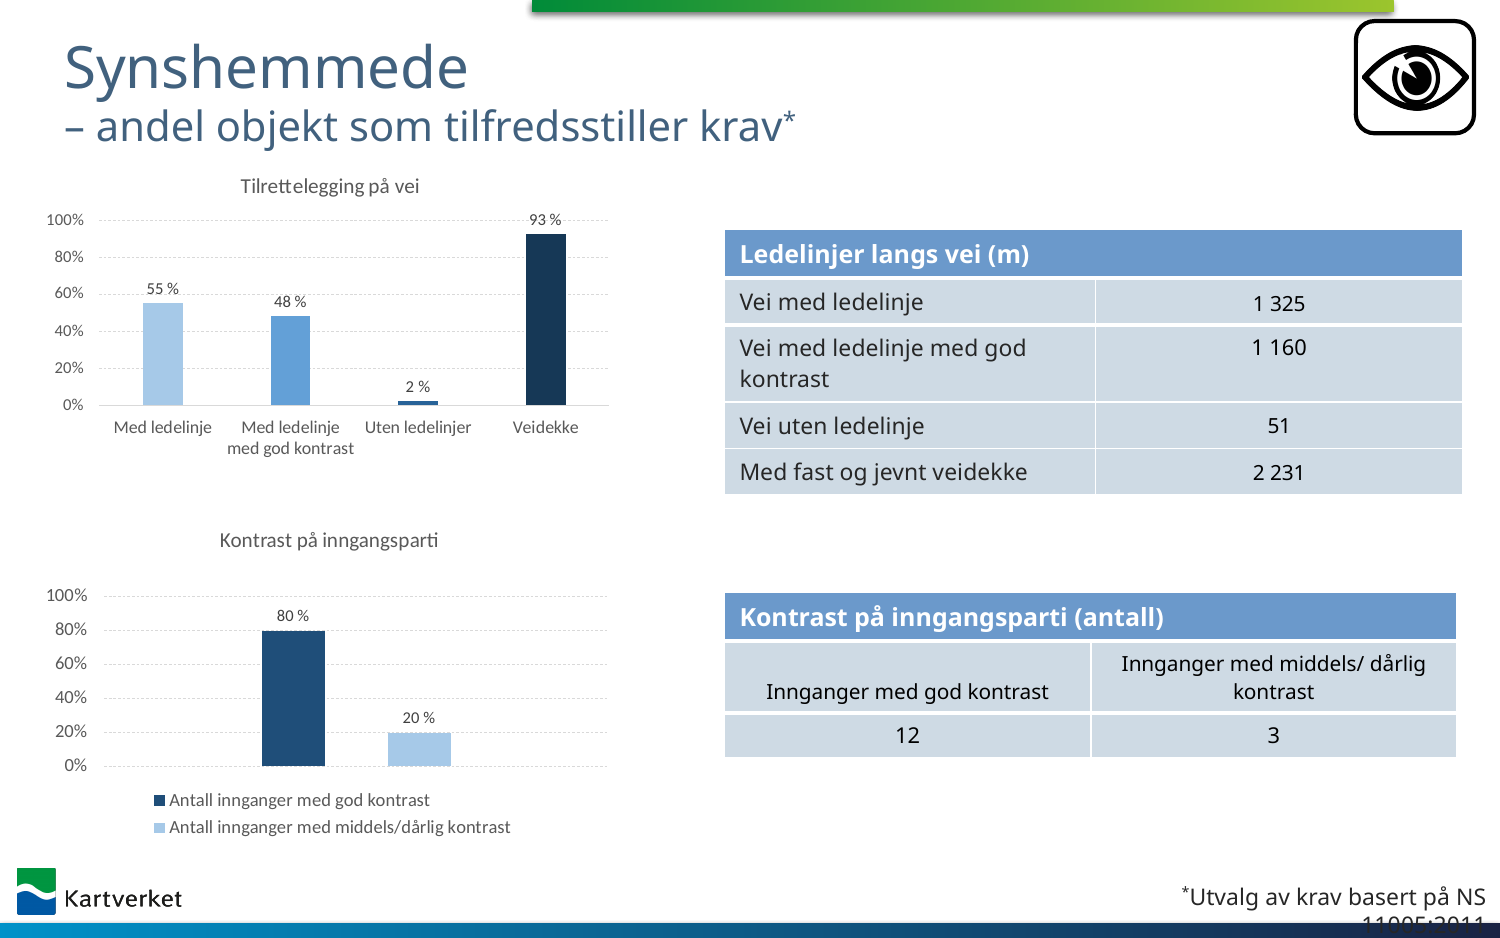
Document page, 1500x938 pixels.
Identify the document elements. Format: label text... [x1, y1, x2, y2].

table_cell Med fast og jevnt veidekke [725, 449, 1095, 494]
table_cell Innganger med god kontrast [725, 643, 1090, 711]
table_cell Innganger med middels/ dårlig kontrast [1092, 643, 1456, 711]
text_box Synshemmede – andel objekt som tilfredsstiller krav* [49, 24, 1431, 158]
table_cell Vei med ledelinje [725, 280, 1095, 323]
table_cell 3 [1092, 715, 1456, 757]
table_cell 2 231 [1096, 449, 1462, 494]
table_cell 12 [725, 715, 1090, 757]
table_cell 51 [1096, 403, 1462, 448]
table_cell 1 160 [1096, 327, 1462, 401]
table_cell Vei med ledelinje med god kontrast [725, 327, 1095, 401]
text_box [1355, 20, 1475, 134]
table_header Ledelinjer langs vei (m) [725, 230, 1462, 276]
table_cell Vei uten ledelinje [725, 403, 1095, 448]
picture [41, 166, 619, 492]
picture [41, 520, 618, 846]
table_header Kontrast på inngangsparti (antall) [725, 593, 1456, 639]
text_box *Utvalg av krav basert på NS 11005:2011 [1068, 873, 1500, 938]
table_cell 1 325 [1096, 280, 1462, 323]
